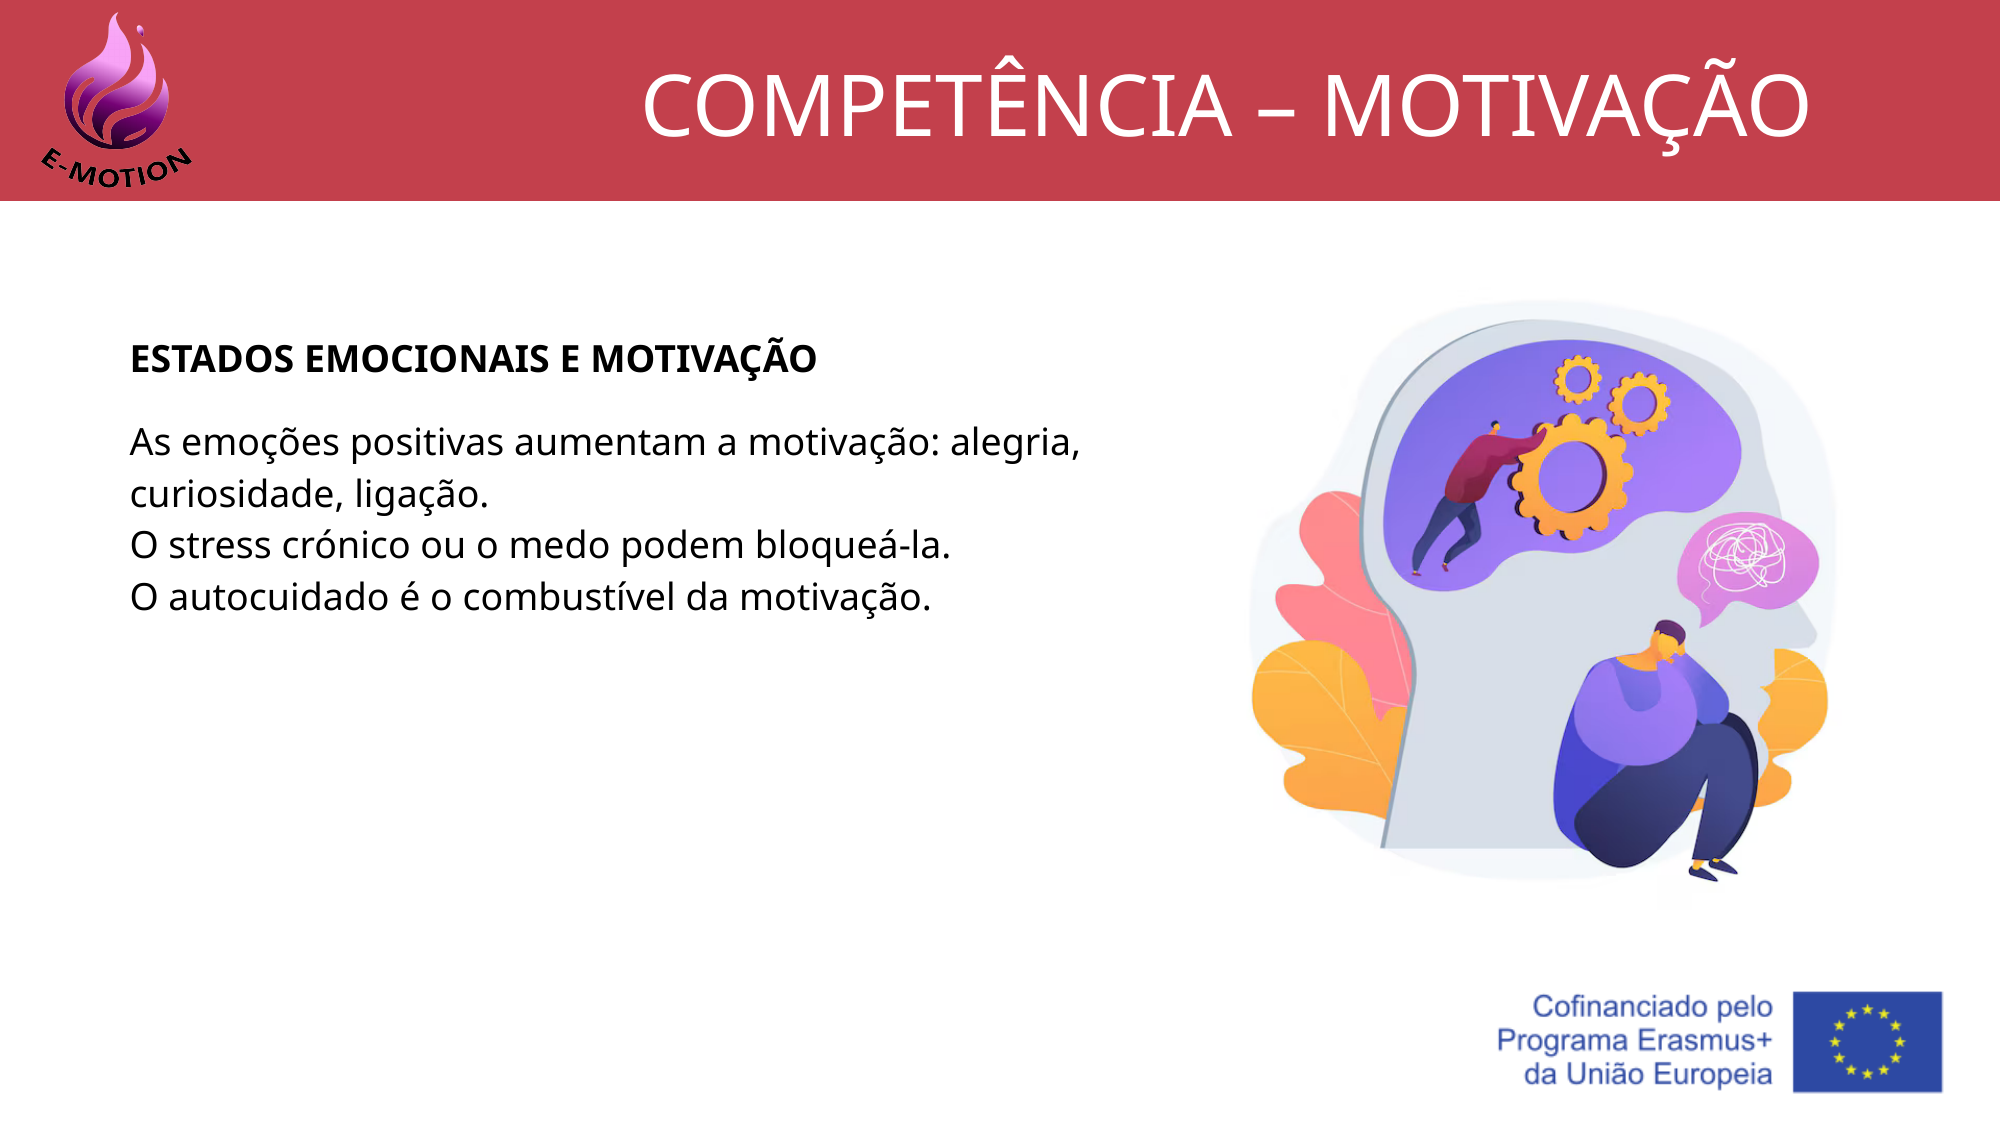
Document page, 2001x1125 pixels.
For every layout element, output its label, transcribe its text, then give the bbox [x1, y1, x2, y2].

text_box ESTADOS EMOCIONAIS E MOTIVAÇÃO As emoções positivas aumentam a motivação: alegria, curiosidade, ligação. O stress crónico ou o medo podem bloqueá-la. O autocuidado é o combustível da motivação. [114, 320, 1128, 702]
picture [1157, 208, 2000, 1125]
picture [0, 0, 253, 247]
text_box COMPETÊNCIA – MOTIVAÇÃO [257, 55, 1830, 192]
